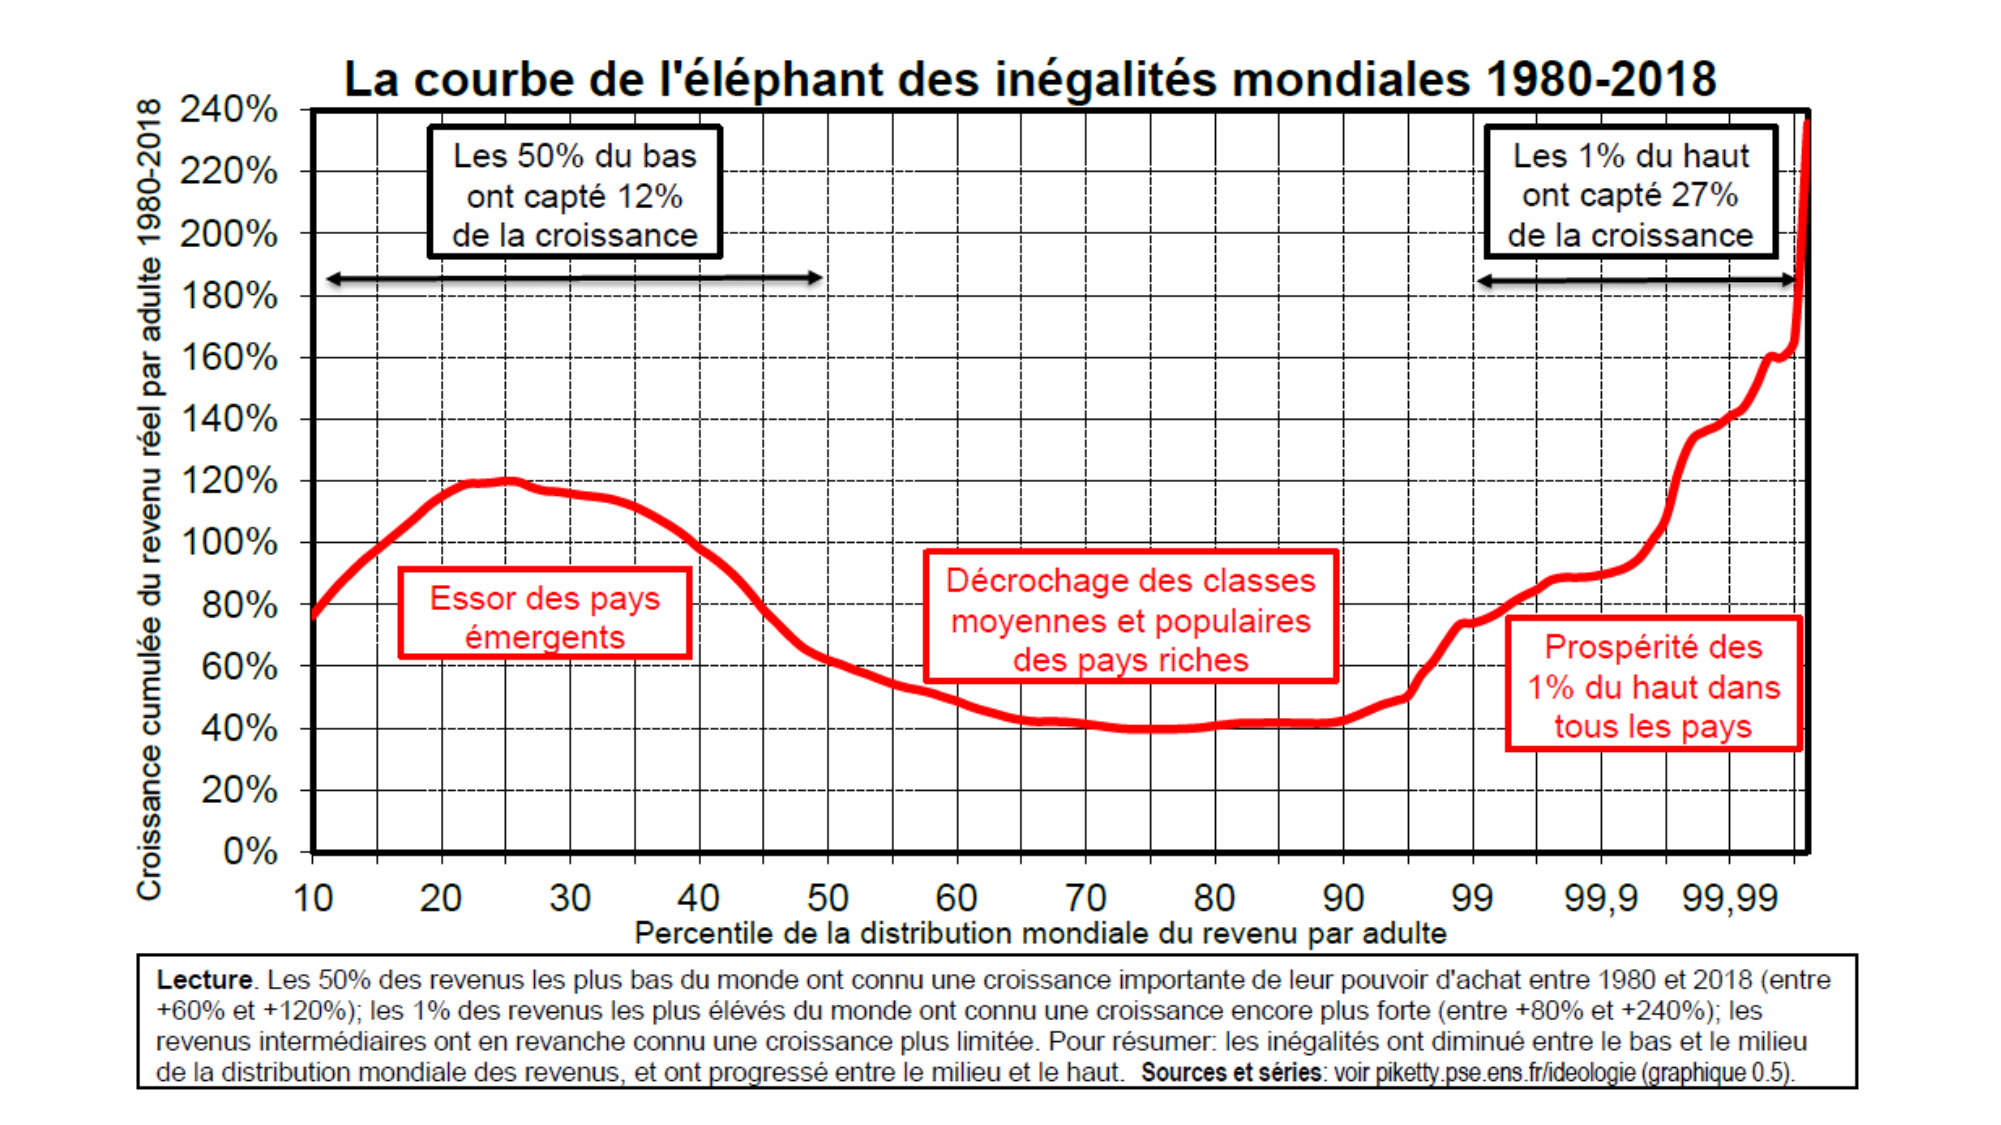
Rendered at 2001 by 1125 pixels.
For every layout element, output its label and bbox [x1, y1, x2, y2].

picture [106, 0, 1894, 1125]
